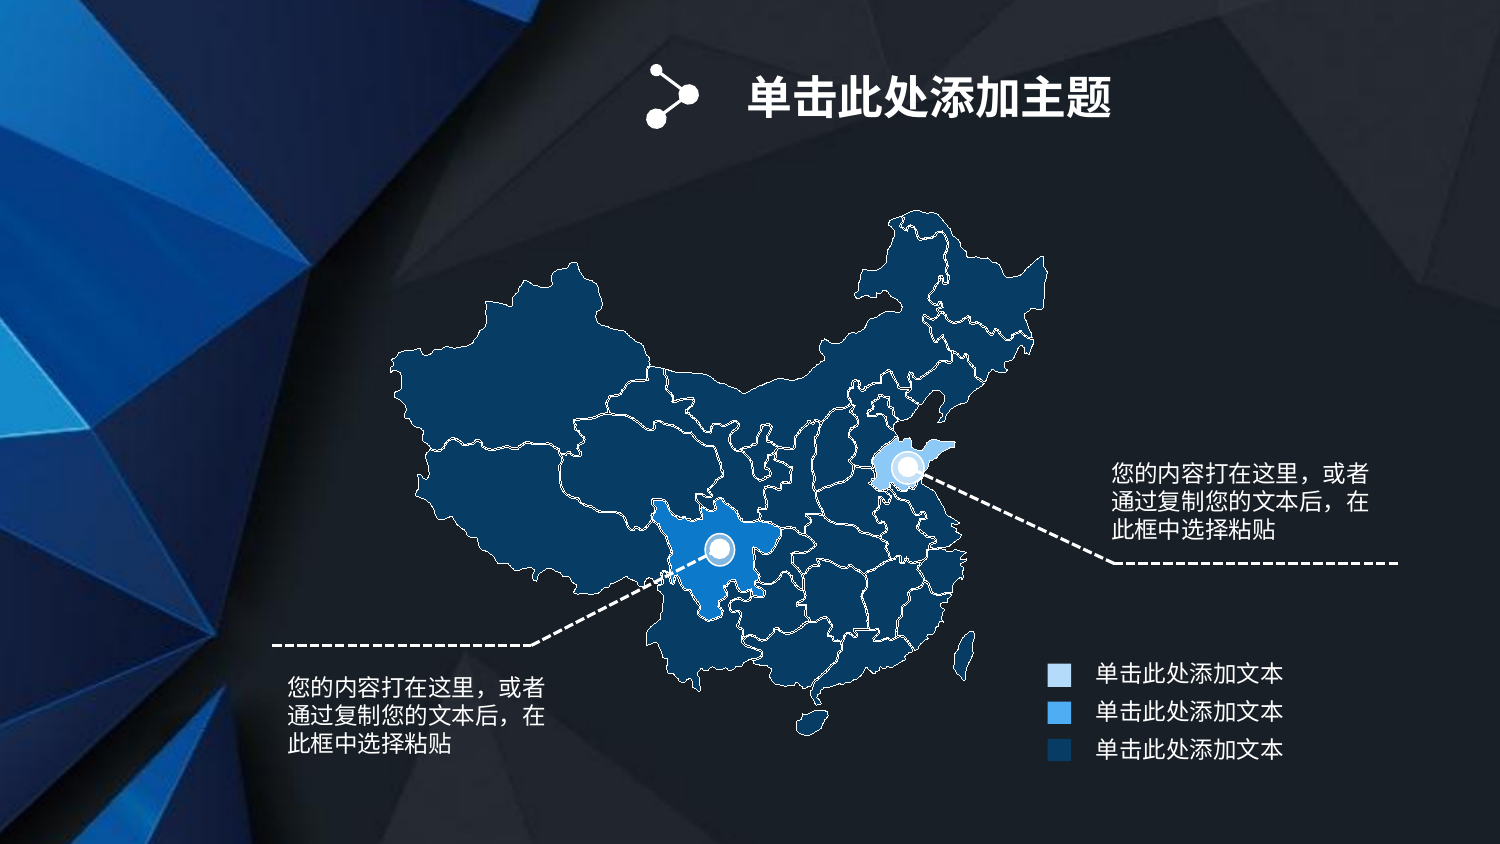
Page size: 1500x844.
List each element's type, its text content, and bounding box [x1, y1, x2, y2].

picture [0, 0, 1500, 844]
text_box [891, 451, 1398, 564]
text_box 您的内容打在这里，或者通过复制您的文本后，在此框中选择粘贴 [272, 665, 389, 765]
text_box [389, 209, 1320, 770]
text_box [272, 533, 735, 646]
text_box 单击此处添加主题 [735, 63, 1124, 130]
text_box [656, 70, 689, 119]
